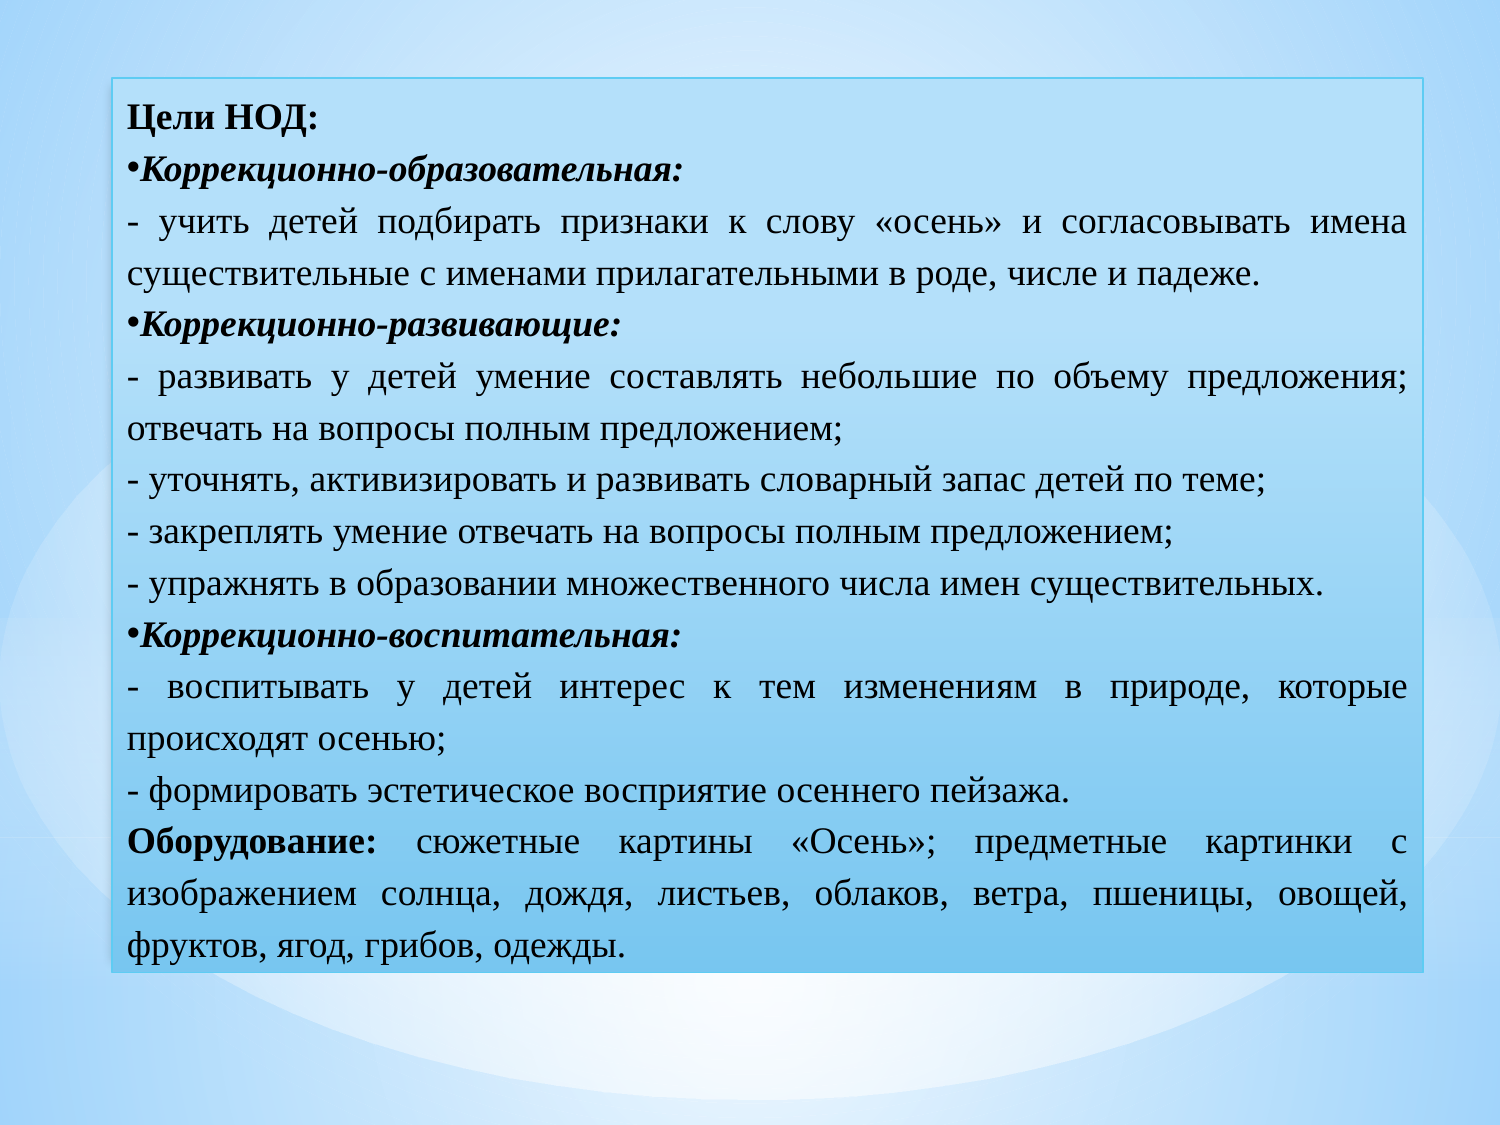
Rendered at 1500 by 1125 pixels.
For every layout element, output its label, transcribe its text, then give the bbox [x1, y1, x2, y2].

text_box Цели НОД: Коррекционно-образовательная: - учить детей подбирать признаки к слову «осень» и согласовывать имена существи­тельные с именами прилагательными в роде, числе и падеже. Коррекционно-развивающие: - развивать у детей умение составлять неболь­шие по объему предложения; отвечать на во­просы полным предложением; - уточнять, активизировать и развивать сло­варный запас детей по теме; - закреплять умение отвечать на вопросы полным предложением; - упражнять в образовании множественного числа имен существительных. Коррекционно-воспитательная: - воспитывать у детей интерес к тем изменени­ям в природе, которые происходят осенью; - формировать эстетическое восприятие осен­него пейзажа. Оборудование: сюжетные картины «Осень»; предметные картинки с изображением солн­ца, дождя, листьев, облаков, ветра, пшени­цы, овощей, фруктов, ягод, грибов, одежды. [111, 77, 1424, 973]
